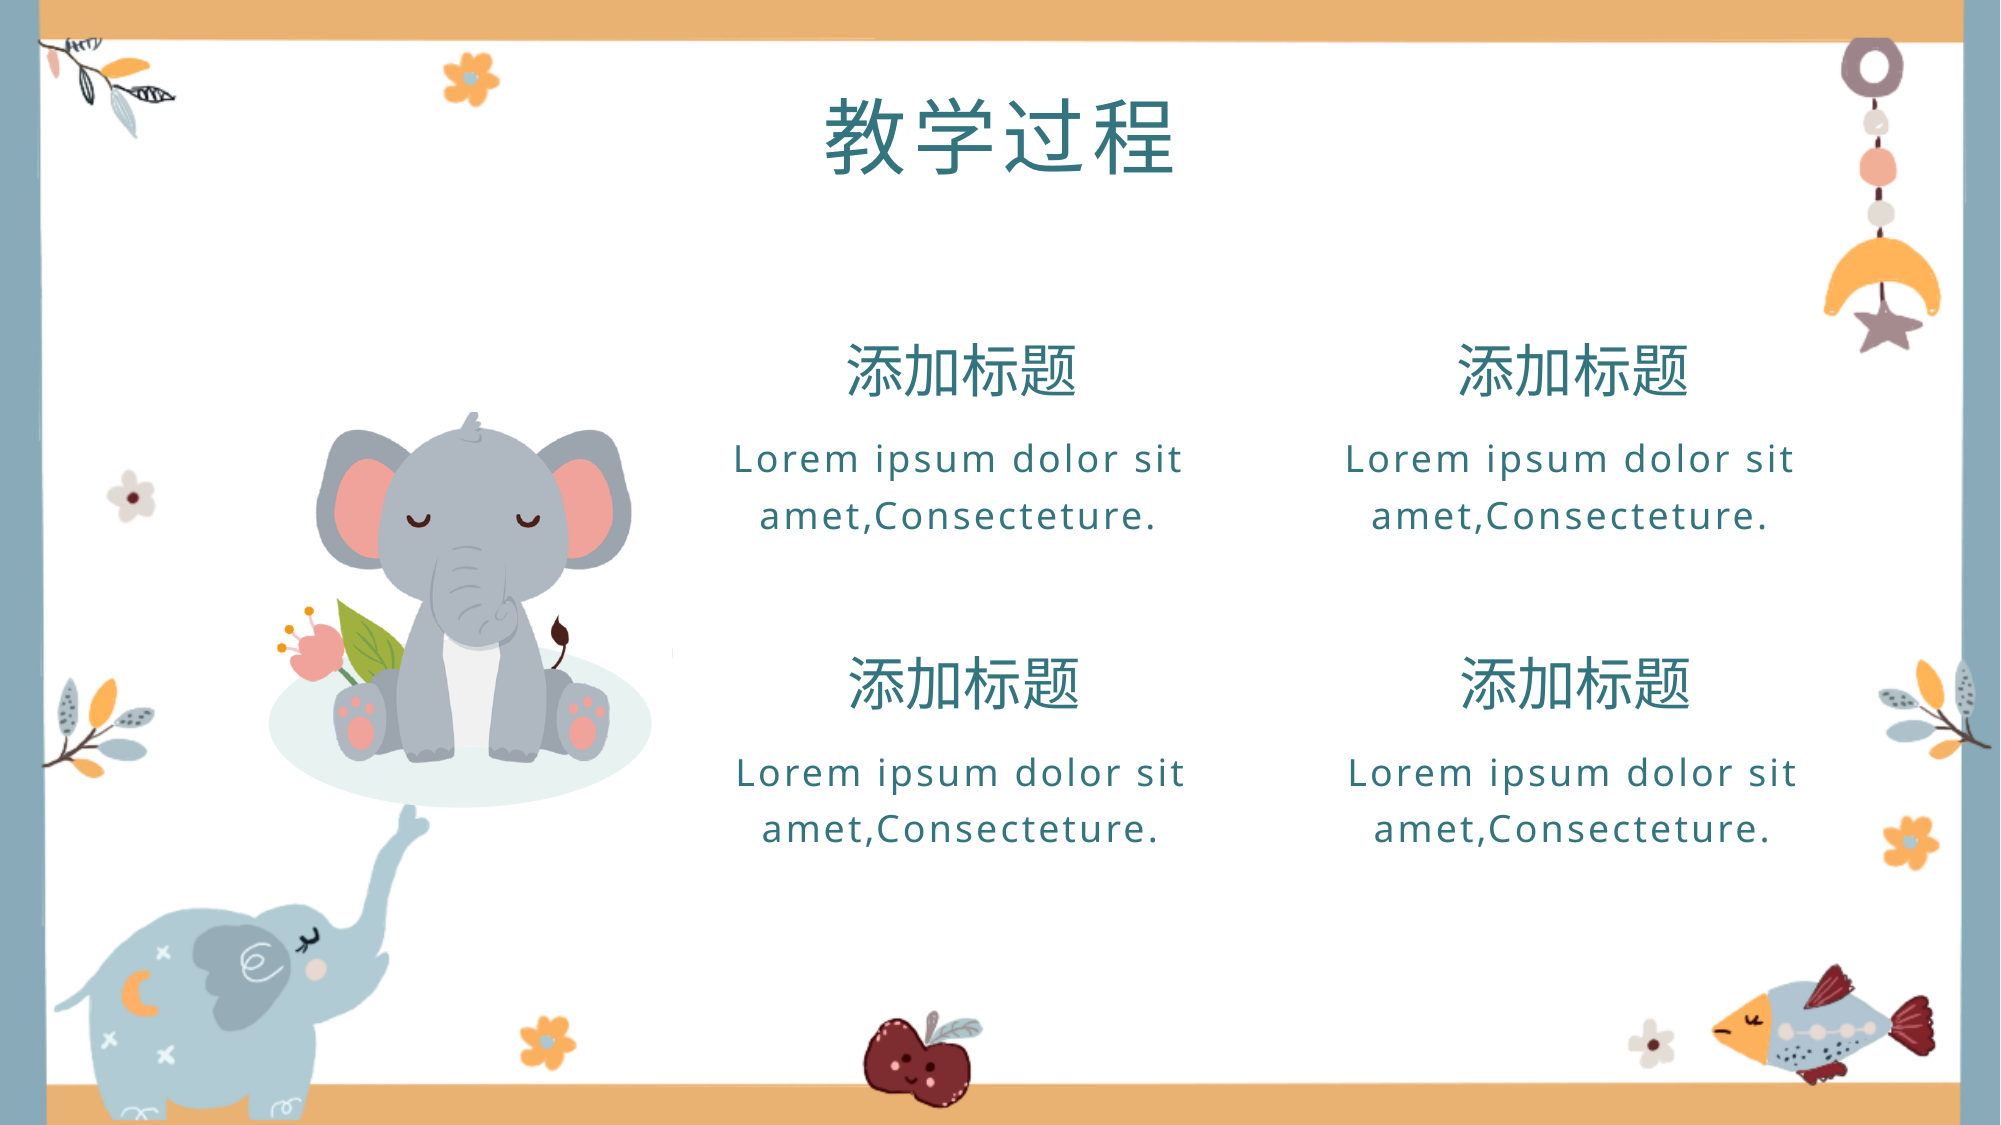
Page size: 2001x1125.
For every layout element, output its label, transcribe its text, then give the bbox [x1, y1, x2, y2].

picture [0, 0, 2001, 1125]
text_box Lorem ipsum dolor sit amet,Consecteture. [1246, 436, 1906, 592]
text_box 添加标题 [1441, 326, 1705, 412]
text_box 添加标题 [1444, 639, 1708, 725]
title 教学过程 [592, 70, 1408, 193]
text_box 添加标题 [830, 326, 1093, 412]
text_box Lorem ipsum dolor sit amet,Consecteture. [636, 749, 1248, 905]
text_box 添加标题 [832, 639, 1096, 725]
text_box Lorem ipsum dolor sit amet,Consecteture. [1248, 749, 1908, 905]
text_box Lorem ipsum dolor sit amet,Consecteture. [673, 436, 1246, 592]
